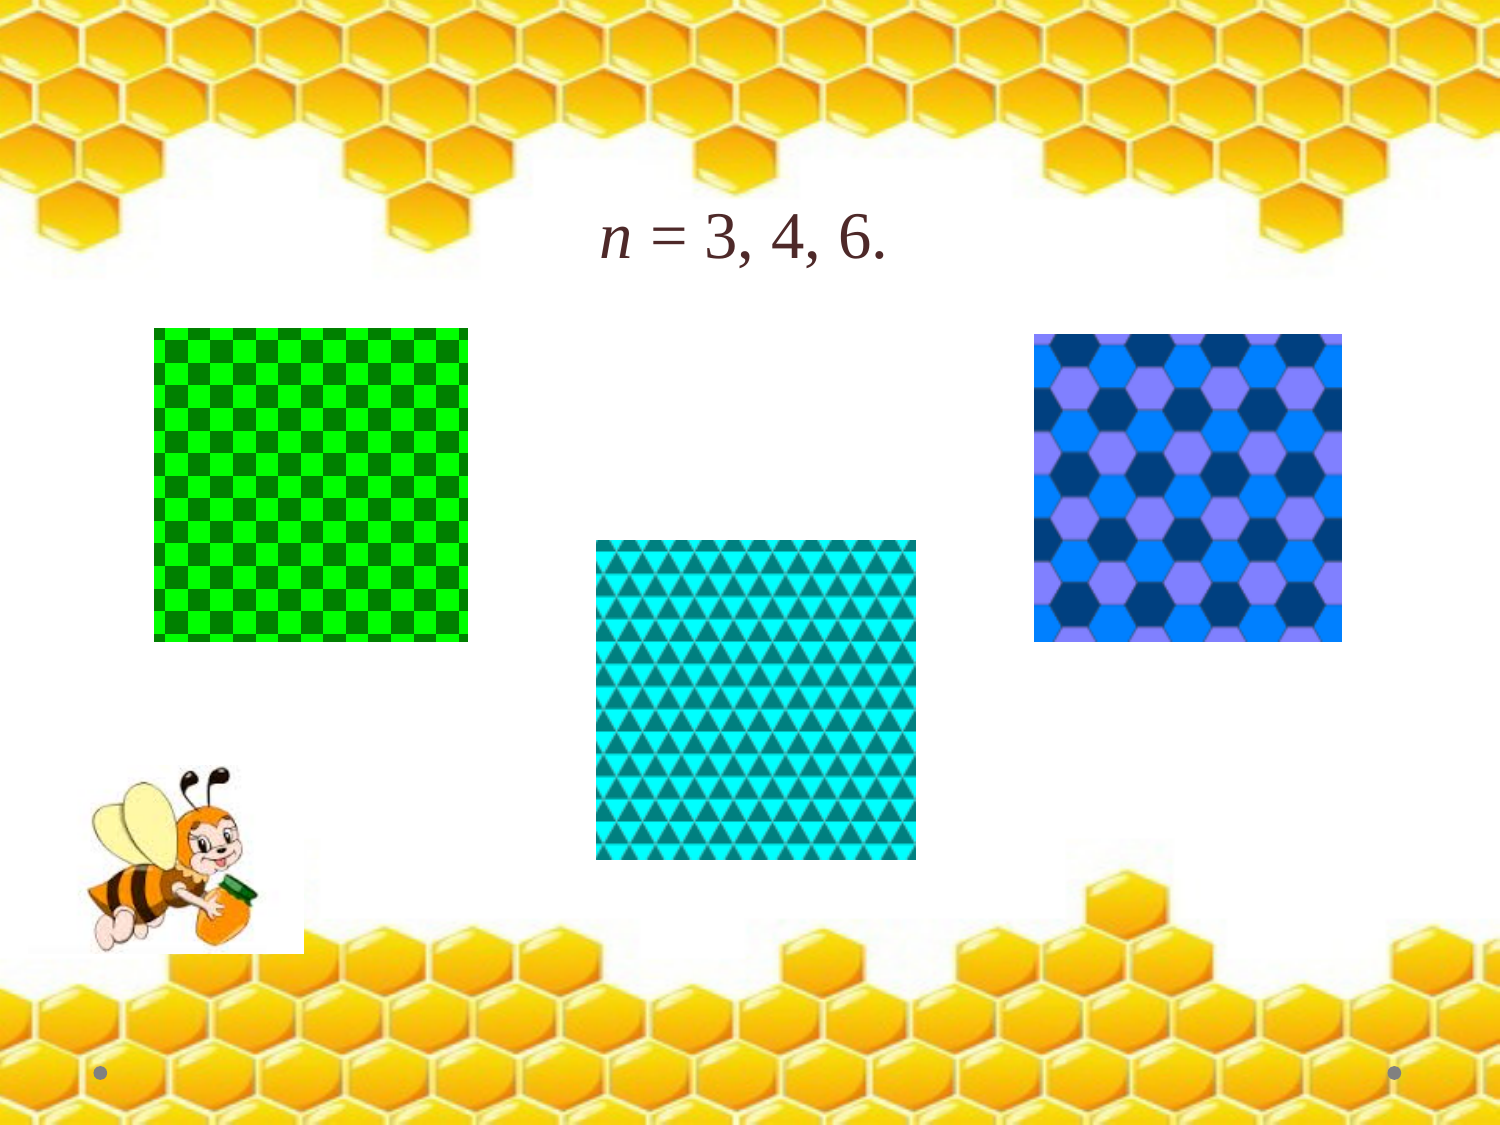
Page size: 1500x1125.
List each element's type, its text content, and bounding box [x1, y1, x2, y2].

picture [0, 0, 1500, 1125]
list п = 3, 4, 6. [584, 184, 951, 308]
